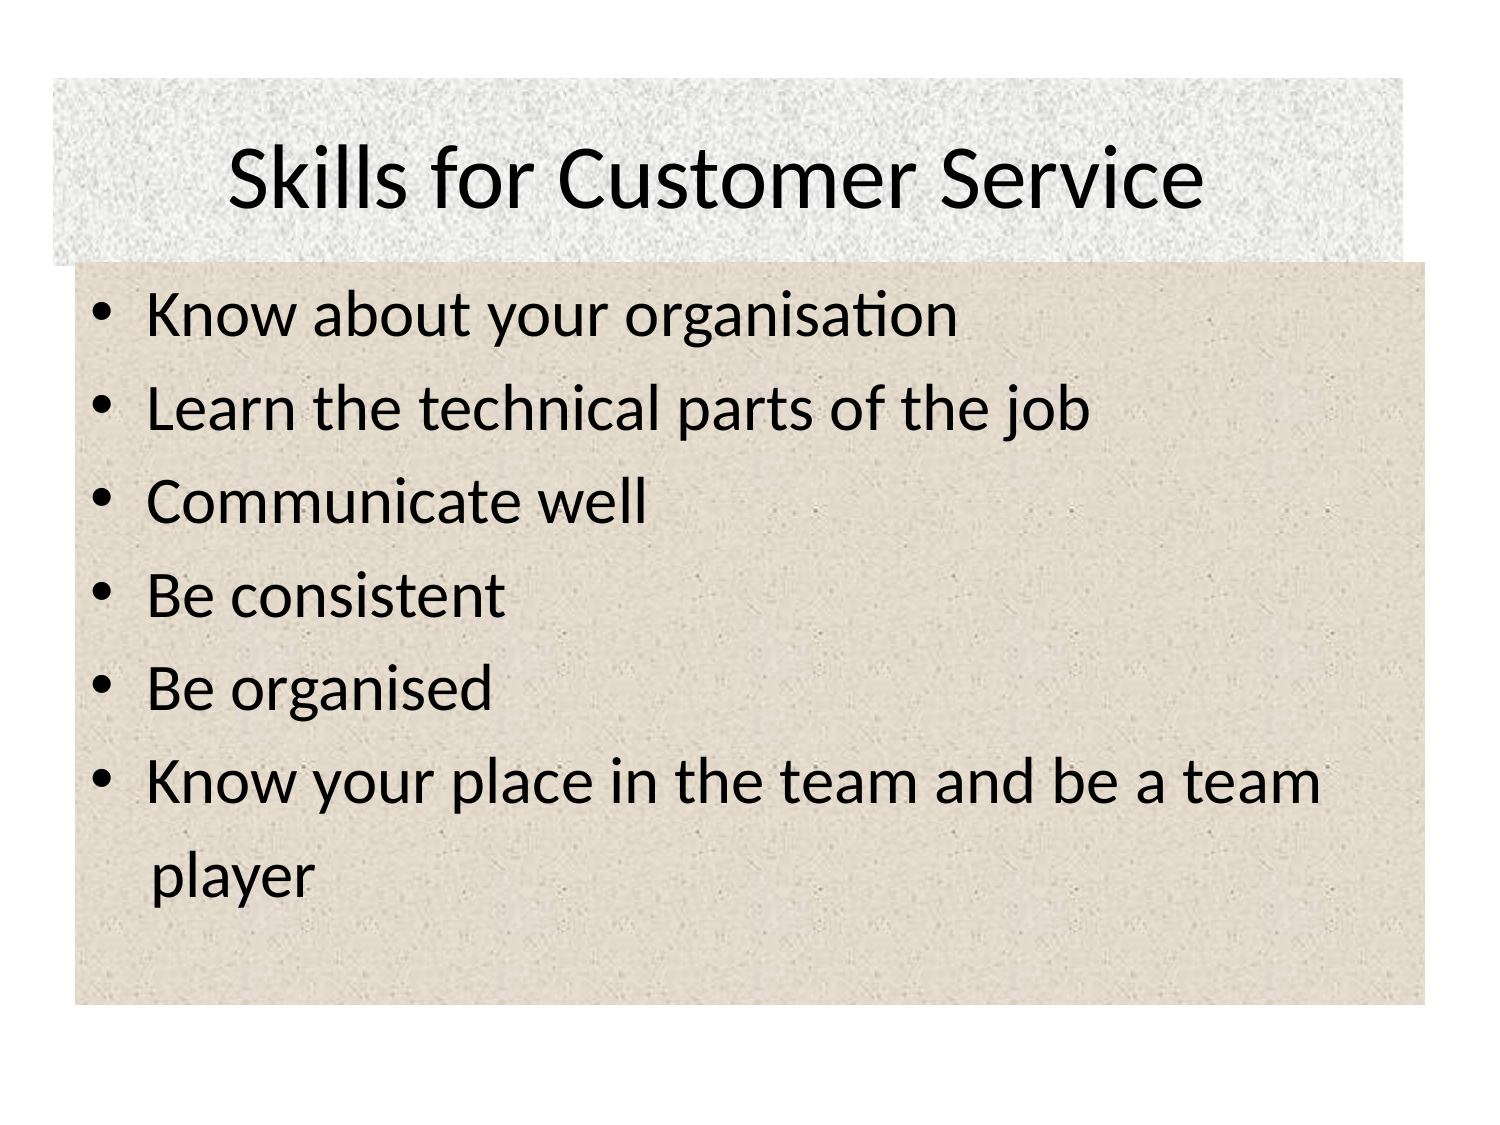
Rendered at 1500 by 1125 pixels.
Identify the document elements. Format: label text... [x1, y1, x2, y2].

list Know about your organisation Learn the technical parts of the job Communicate well Be consistent Be organised Know your place in the team and be a team player [75, 262, 1425, 1005]
title Skills for Customer Service [53, 78, 1404, 266]
